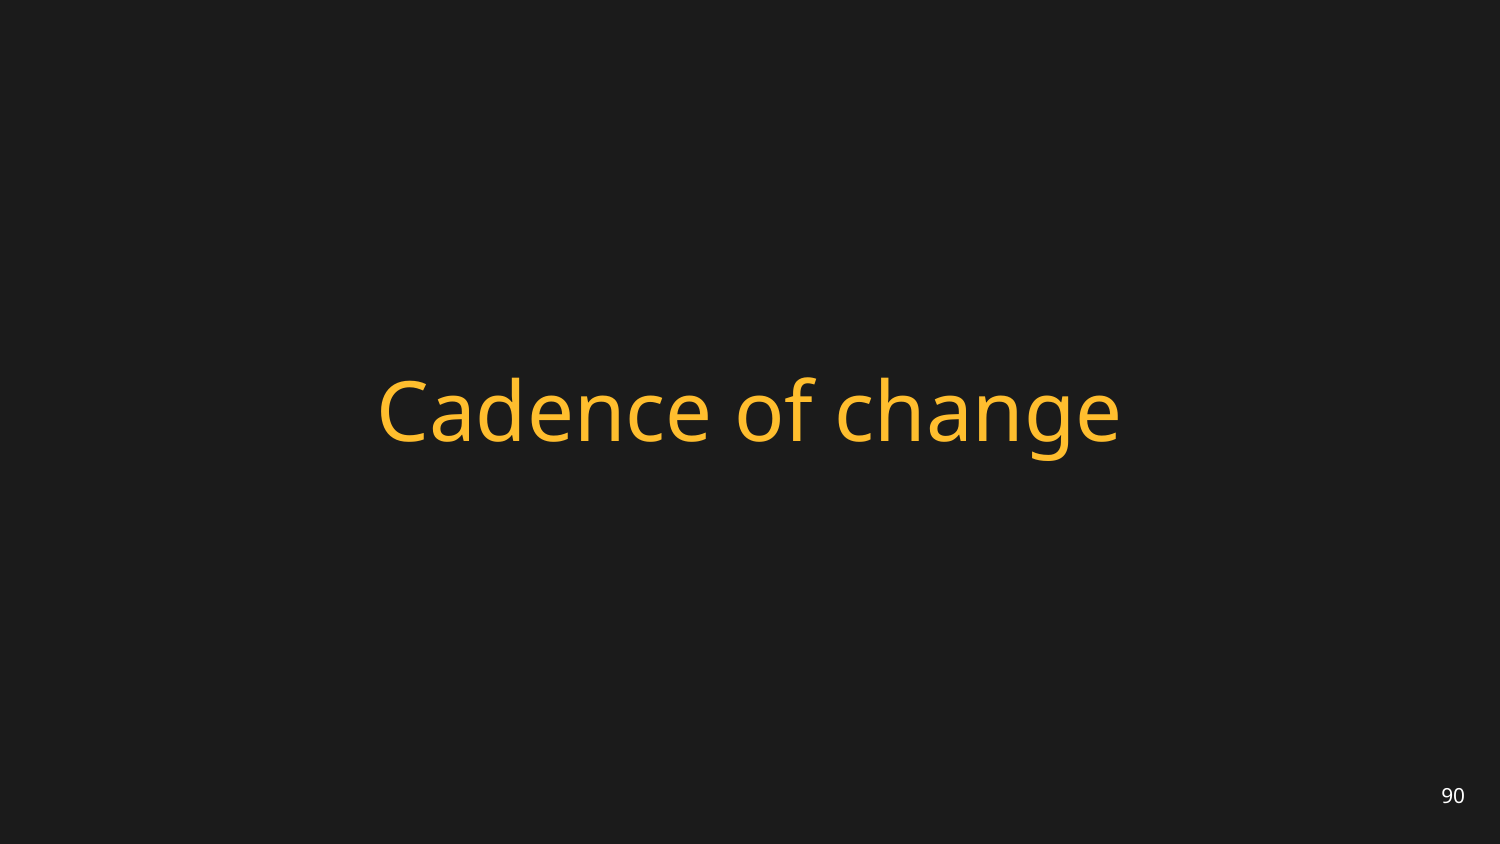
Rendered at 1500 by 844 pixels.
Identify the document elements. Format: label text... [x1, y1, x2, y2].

title Cadence of change [51, 72, 1449, 753]
slide_number 90 [1389, 764, 1480, 830]
